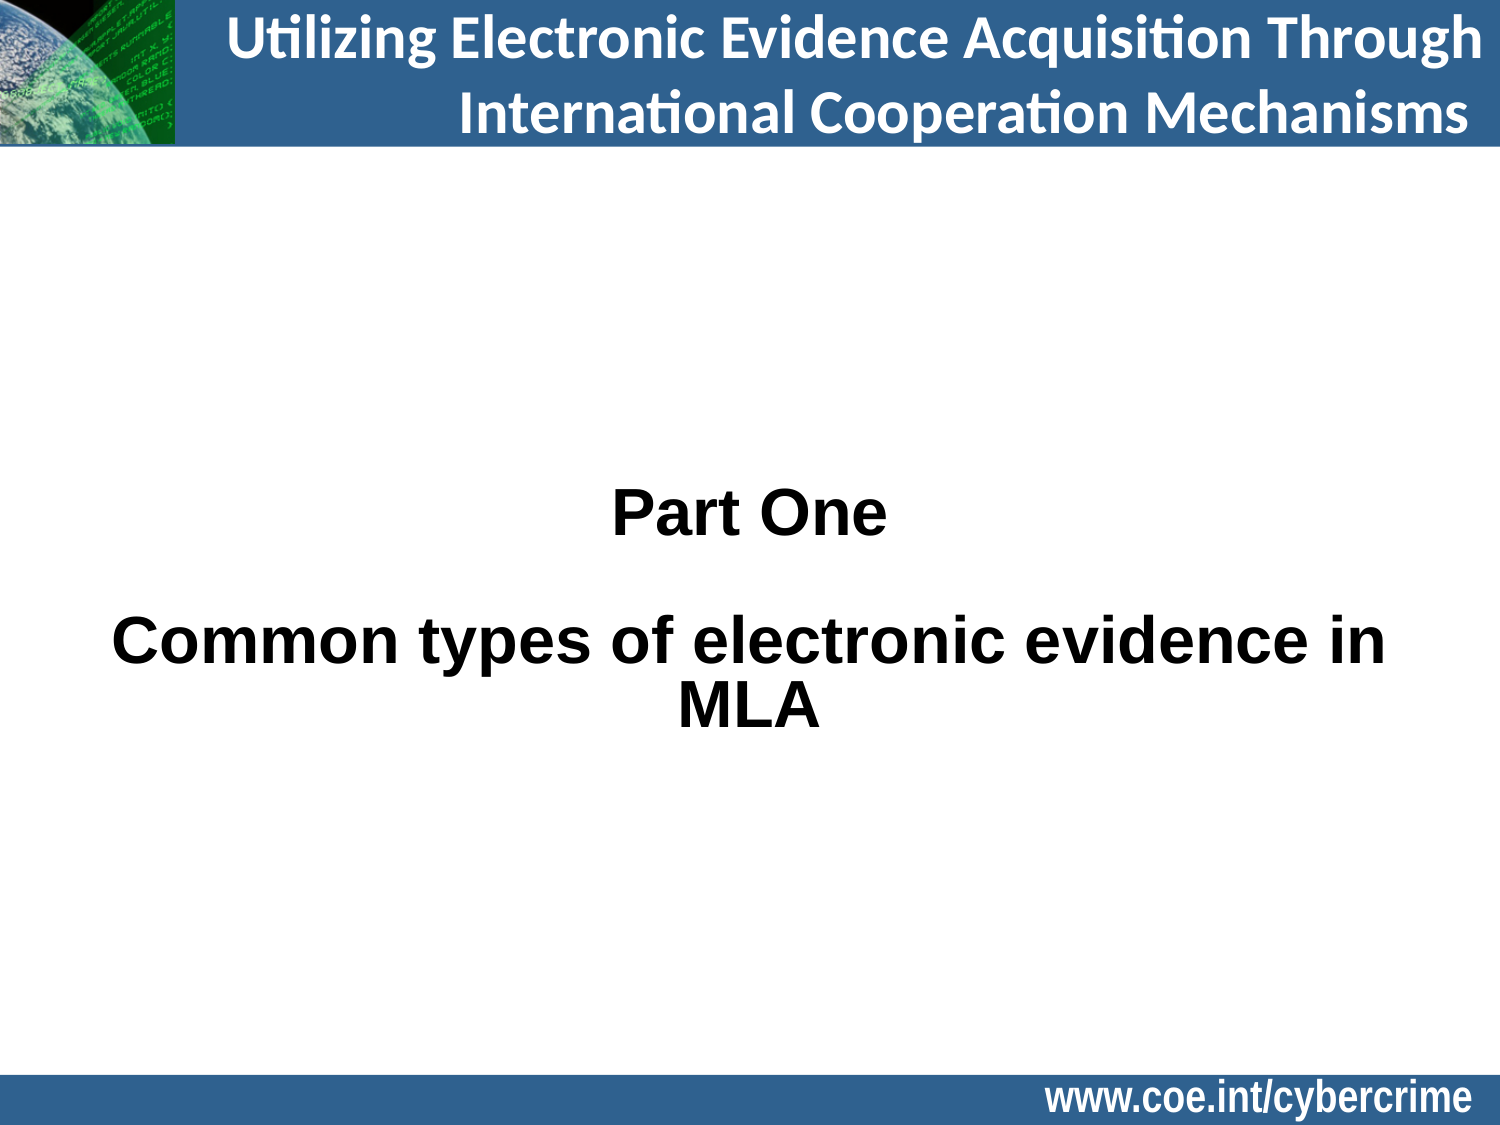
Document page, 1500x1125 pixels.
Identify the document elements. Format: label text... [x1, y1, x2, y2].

picture [0, 0, 175, 144]
text_box Utilizing Electronic Evidence Acquisition Through International Cooperation Mechanisms [177, 0, 1500, 149]
text_box [0, 1073, 1030, 1125]
text_box Part One Common types of electronic evidence in MLA [50, 476, 1450, 748]
text_box www.coe.int/cybercrime [1030, 1059, 1500, 1125]
